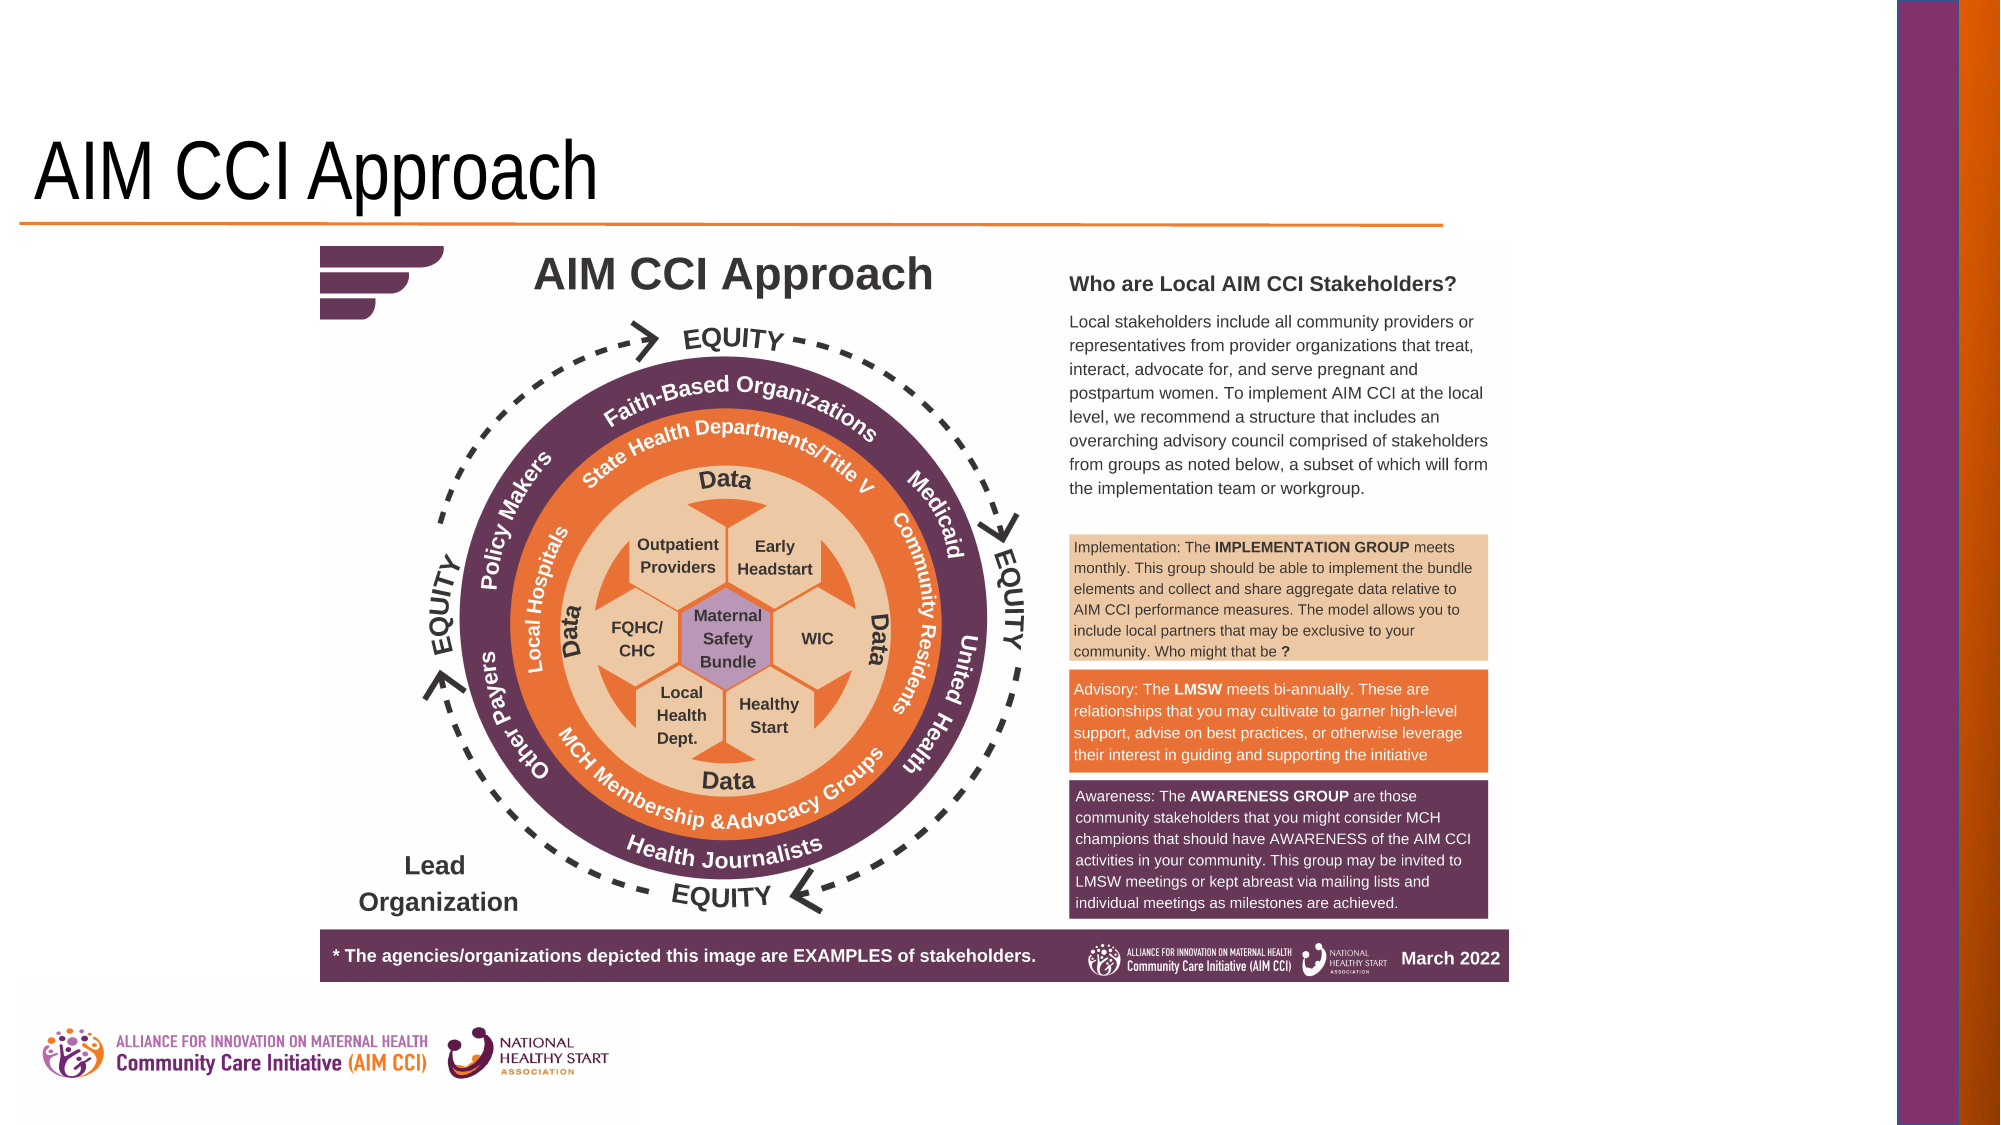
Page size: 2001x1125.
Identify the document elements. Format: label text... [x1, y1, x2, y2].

picture [1959, 0, 2000, 1125]
picture [19, 981, 635, 1125]
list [320, 246, 1509, 982]
title AIM CCI Approach [19, 37, 1810, 226]
